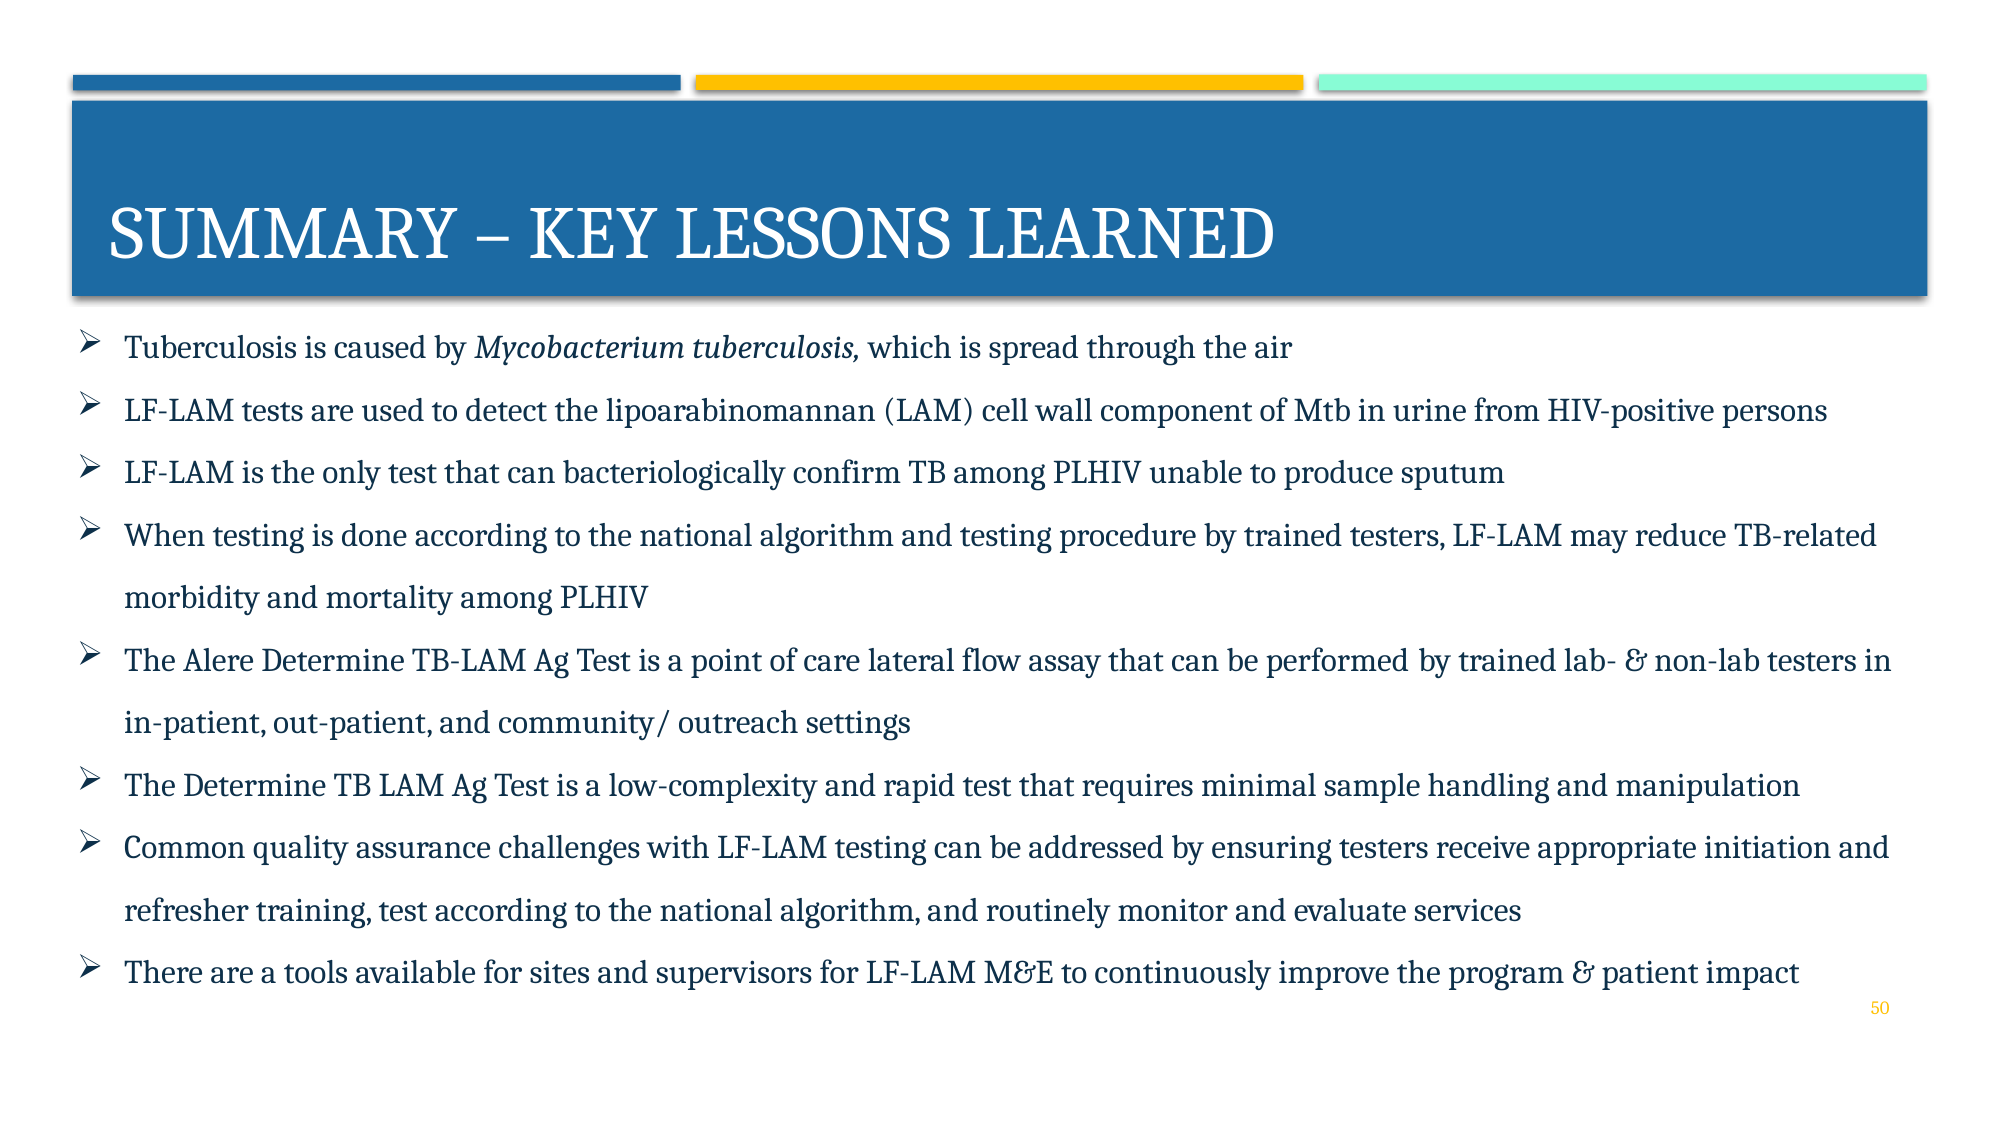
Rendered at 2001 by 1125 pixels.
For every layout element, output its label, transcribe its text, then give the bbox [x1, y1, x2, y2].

list Tuberculosis is caused by Mycobacterium tuberculosis, which is spread through the air LF-LAM tests are used to detect the lipoarabinomannan (LAM) cell wall component of Mtb in urine from HIV-positive persons LF-LAM is the only test that can bacteriologically confirm TB among PLHIV unable to produce sputum When testing is done according to the national algorithm and testing procedure by trained testers, LF-LAM may reduce TB-related morbidity and mortality among PLHIV The Alere Determine TB-LAM Ag Test is a point of care lateral flow assay that can be performed by trained lab- & non-lab testers in in-patient, out-patient, and community/ outreach settings The Determine TB LAM Ag Test is a low-complexity and rapid test that requires minimal sample handling and manipulation Common quality assurance challenges with LF-LAM testing can be addressed by ensuring testers receive appropriate initiation and refresher training, test according to the national algorithm, and routinely monitor and evaluate services There are a tools available for sites and supervisors for LF-LAM M&E to continuously improve the program & patient impact [33, 295, 1926, 998]
slide_number 50 [1732, 977, 1905, 1037]
title SUMMARY – KEY Lessons Learned [95, 115, 1905, 282]
